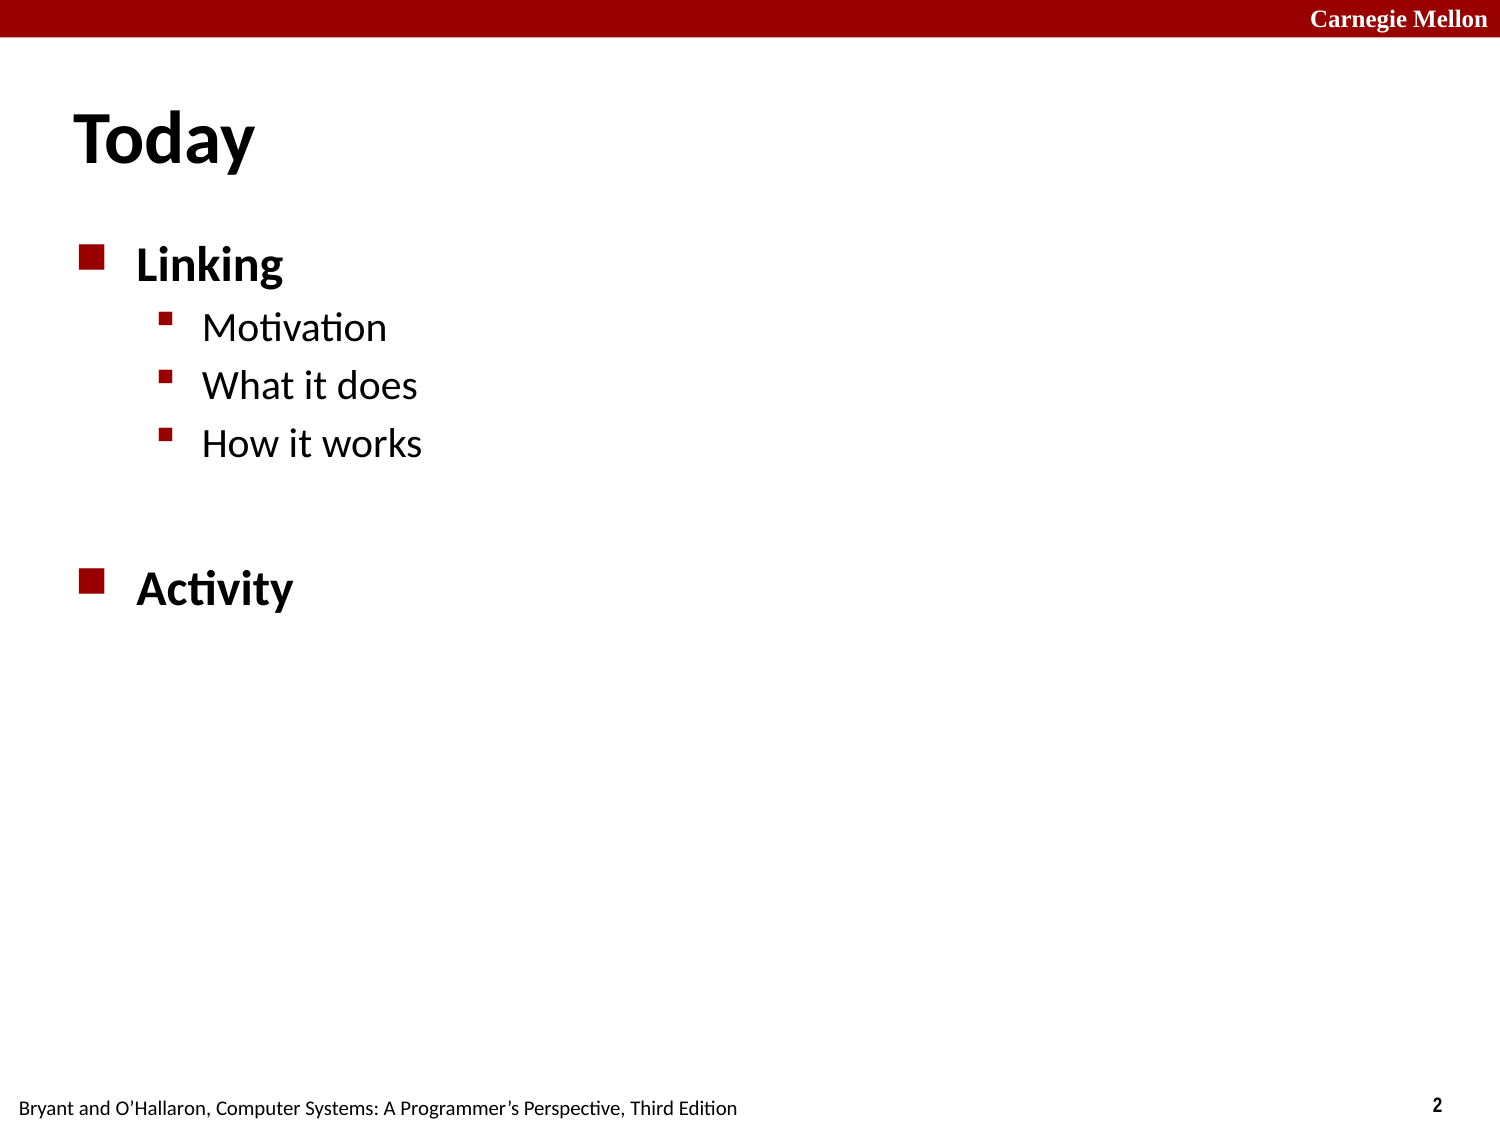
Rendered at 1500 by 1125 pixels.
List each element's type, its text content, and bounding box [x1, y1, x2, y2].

list Linking Motivation What it does How it works Activity [64, 223, 1361, 1040]
title Today [58, 71, 1305, 197]
